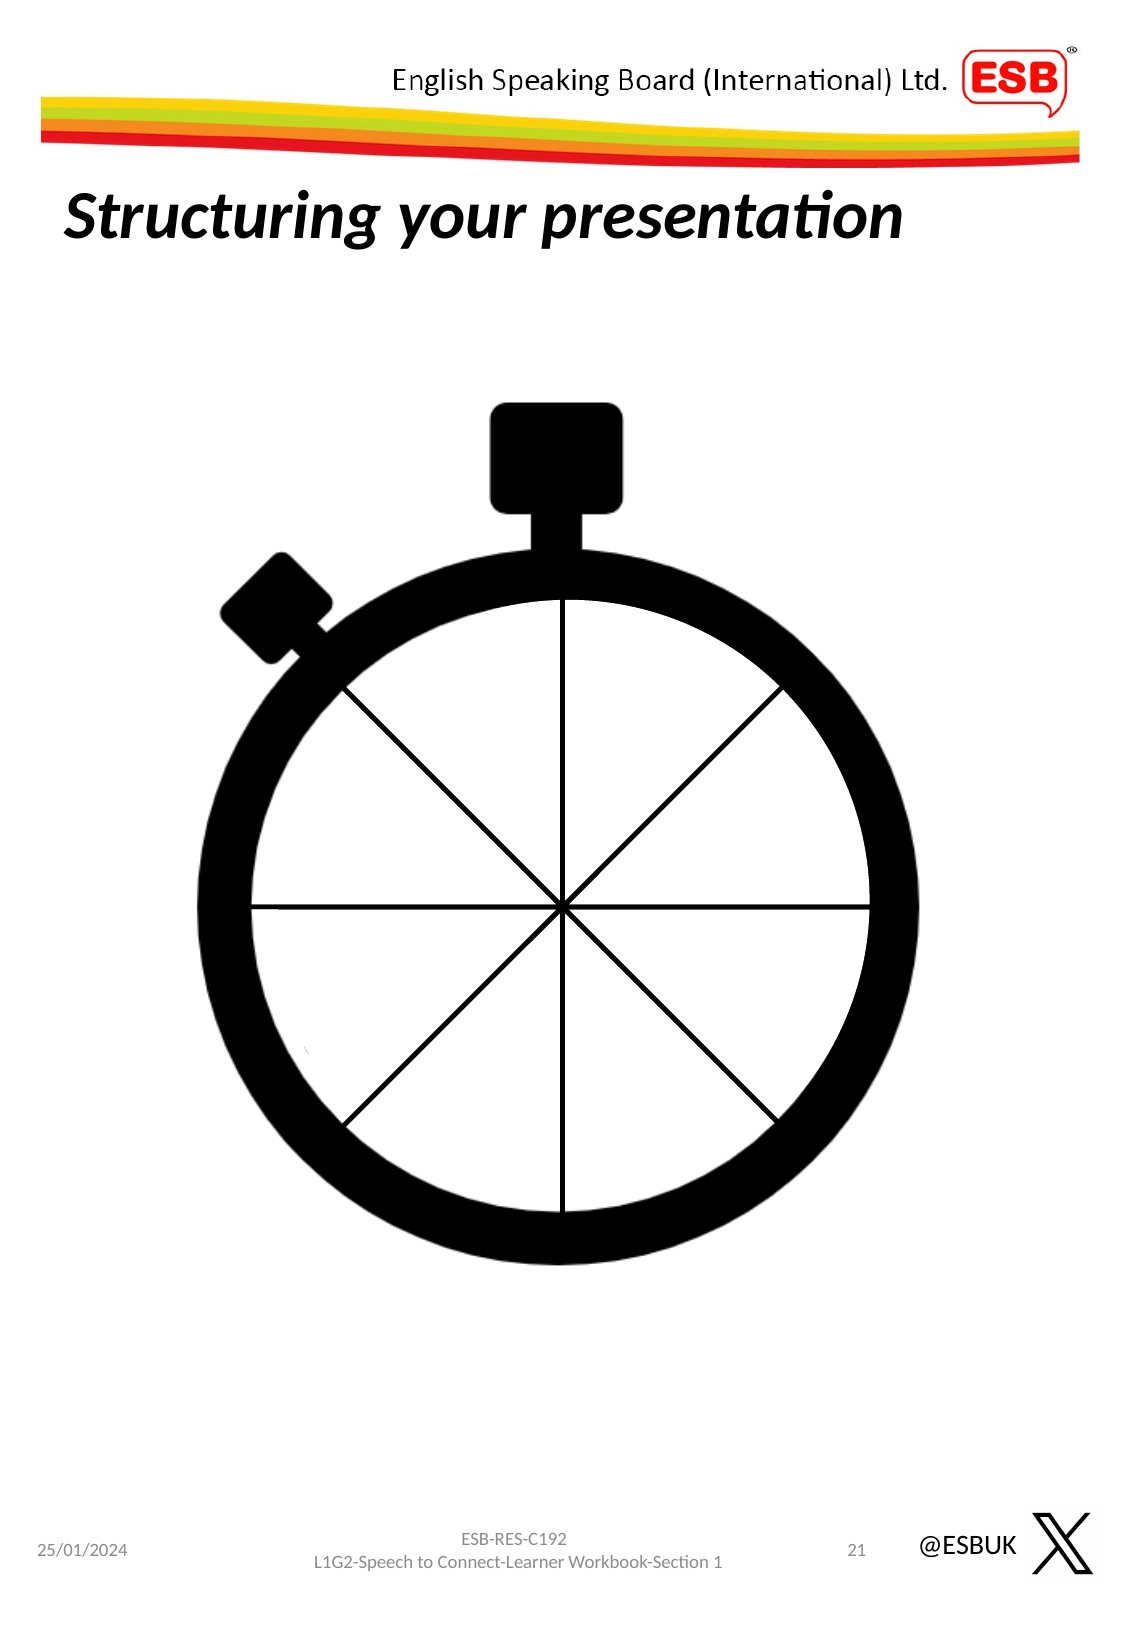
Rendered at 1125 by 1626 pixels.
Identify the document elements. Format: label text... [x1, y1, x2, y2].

picture [1024, 1500, 1105, 1587]
picture [37, 363, 1088, 1331]
footer ESB-RES-C192 L1G2-Speech to Connect-Learner Workbook-Section 1 [296, 1506, 697, 1593]
slide_number 21 [697, 1506, 882, 1593]
title Structuring your presentation [49, 162, 1020, 270]
picture [0, 1, 1125, 234]
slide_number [22, 1506, 276, 1593]
chart [66, 576, 1059, 1238]
